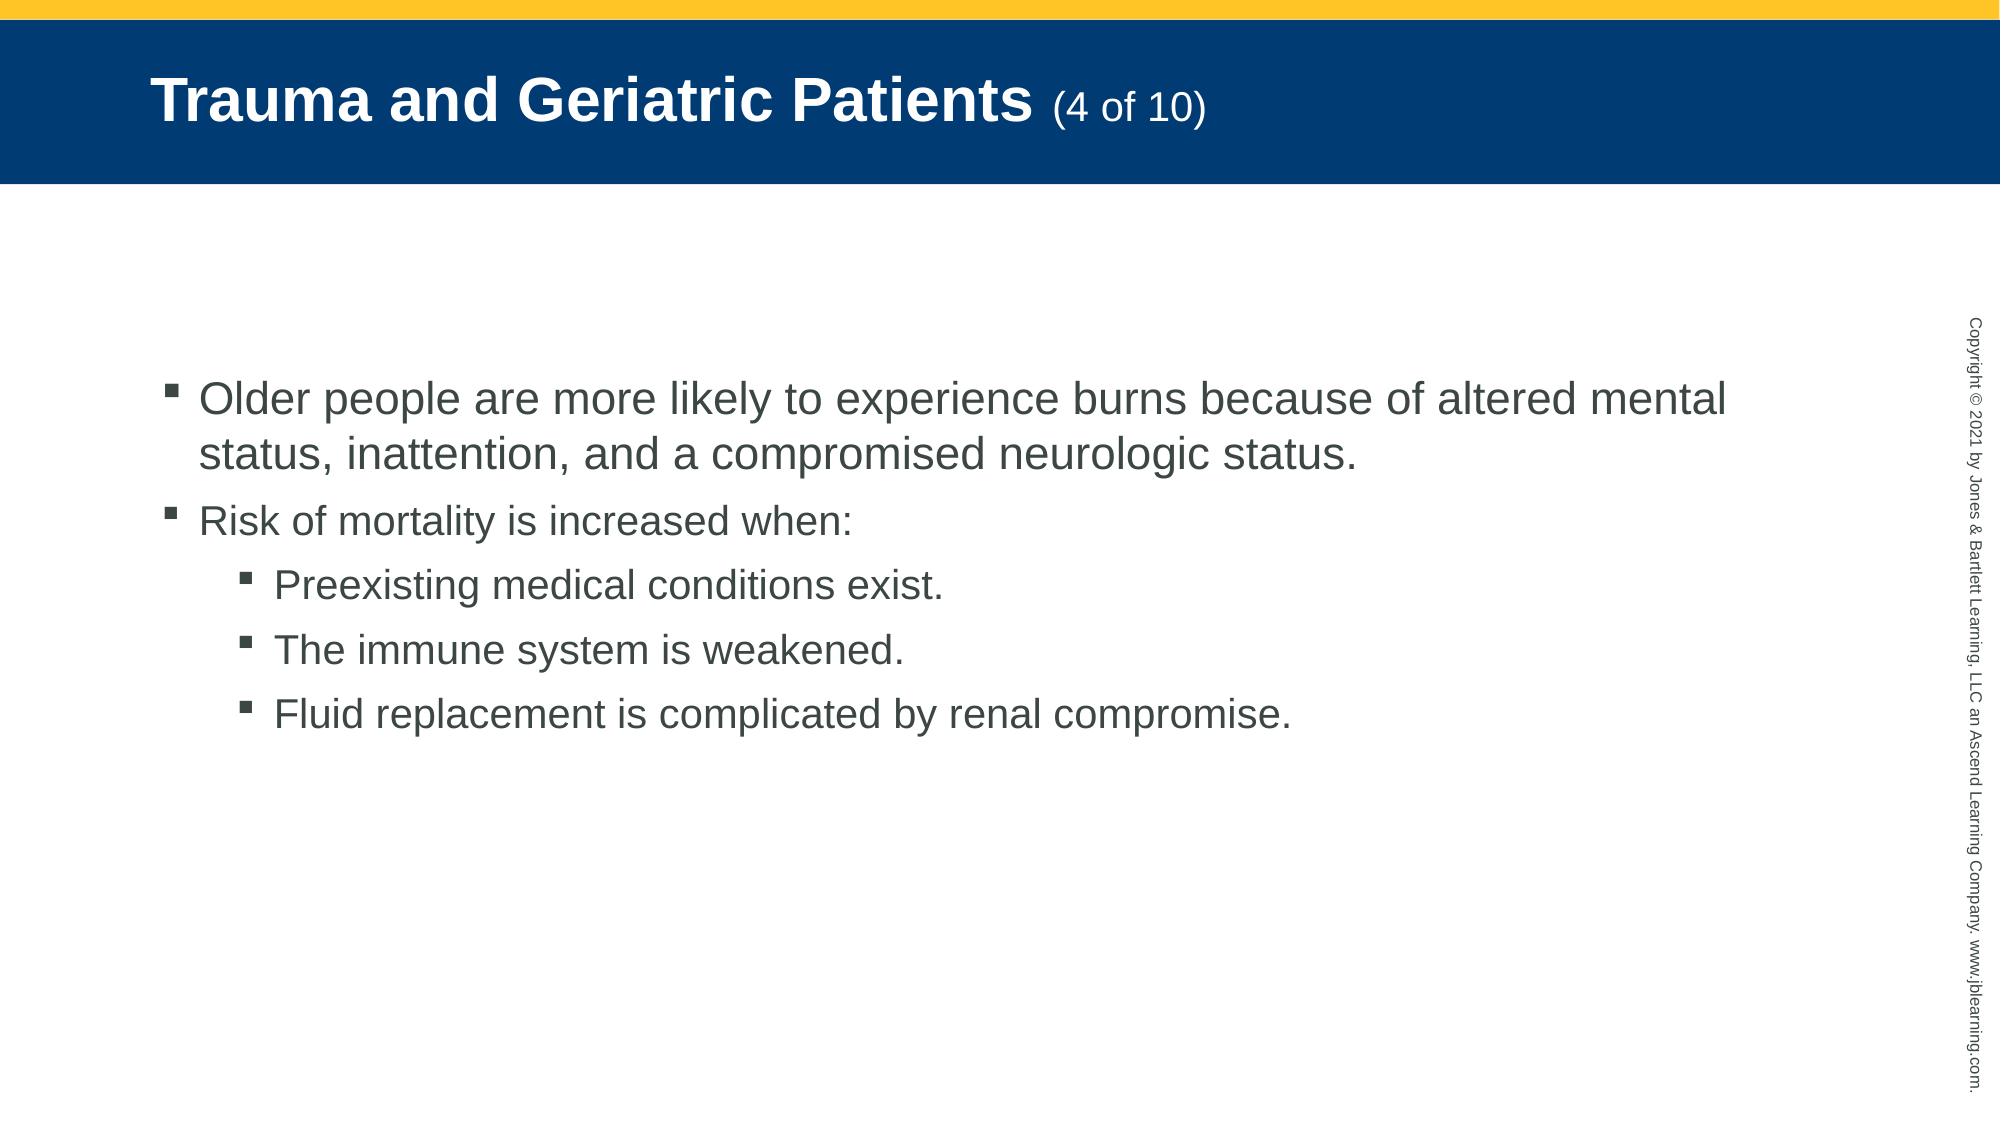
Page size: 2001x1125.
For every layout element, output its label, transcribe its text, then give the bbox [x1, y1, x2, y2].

list Older people are more likely to experience burns because of altered mental status, inattention, and a compromised neurologic status. Risk of mortality is increased when: Preexisting medical conditions exist. The immune system is weakened. Fluid replacement is complicated by renal compromise. [146, 361, 1859, 1016]
title Trauma and Geriatric Patients (4 of 10) [0, 19, 2000, 185]
